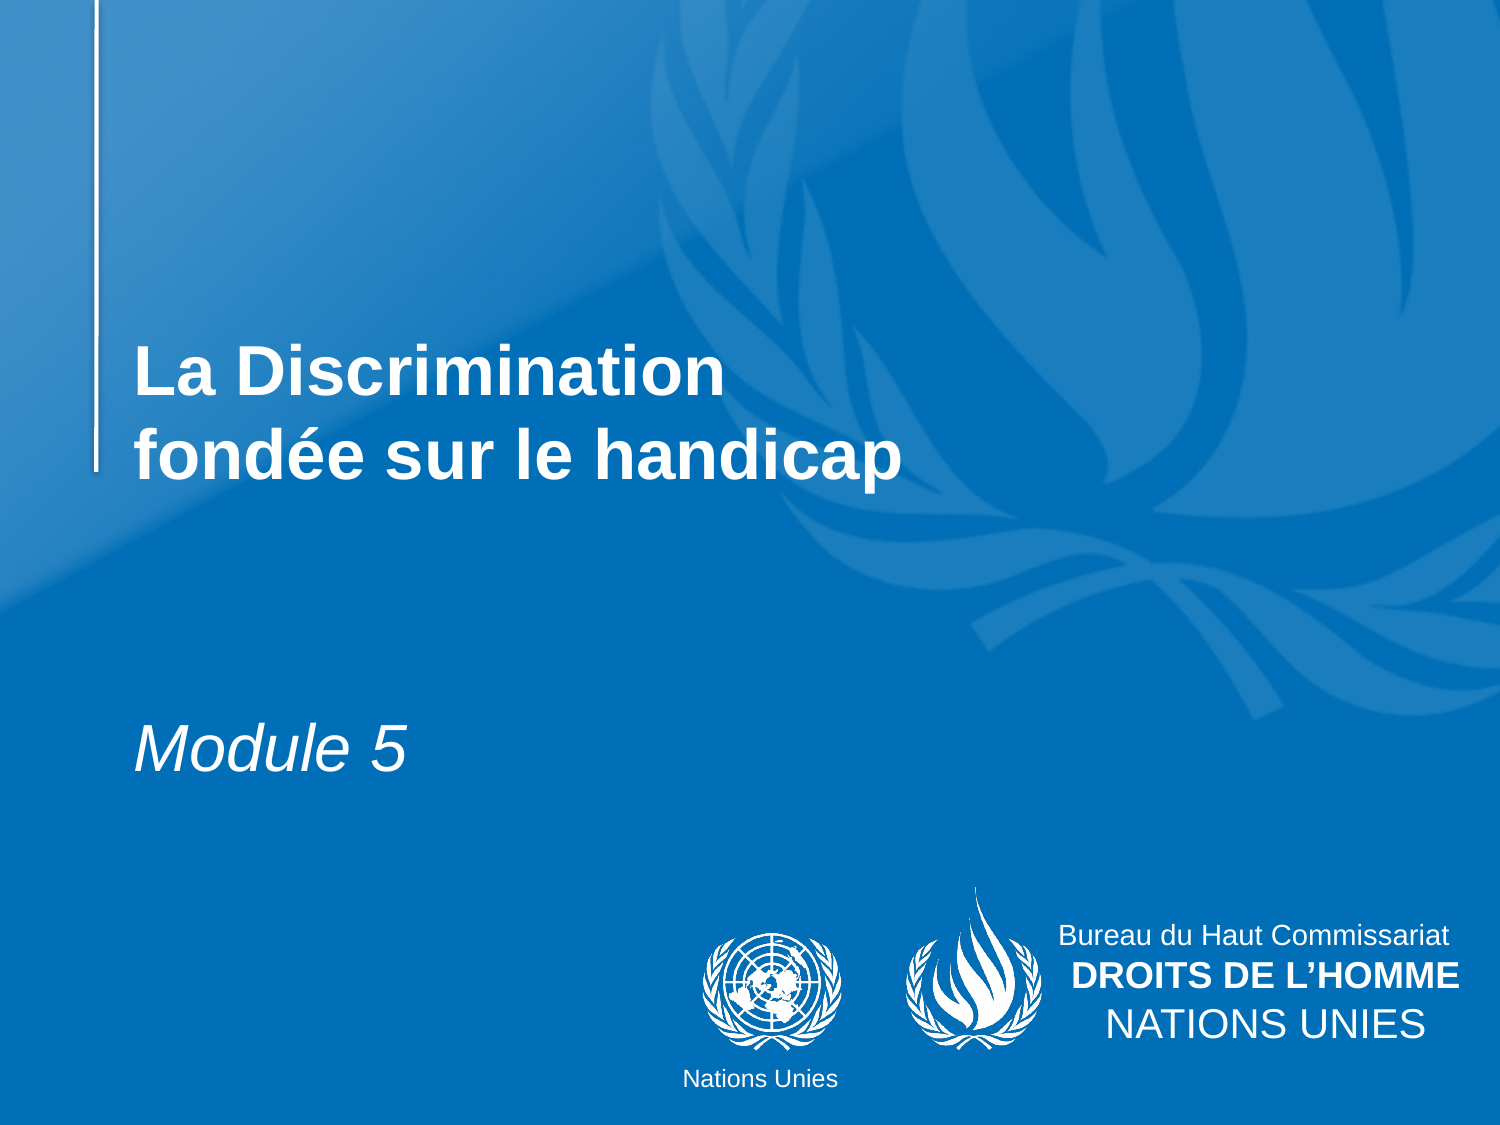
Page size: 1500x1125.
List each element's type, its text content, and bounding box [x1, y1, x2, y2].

subtitle Module 5 [118, 696, 1200, 858]
text_box Bureau du Haut Commissariat DROITS DE L’HOMME NATIONS UNIES [1043, 909, 1489, 1054]
title La Discrimination fondée sur le handicap [118, 316, 1325, 506]
text_box Nations Unies [659, 1055, 862, 1101]
picture [0, 0, 1500, 1125]
